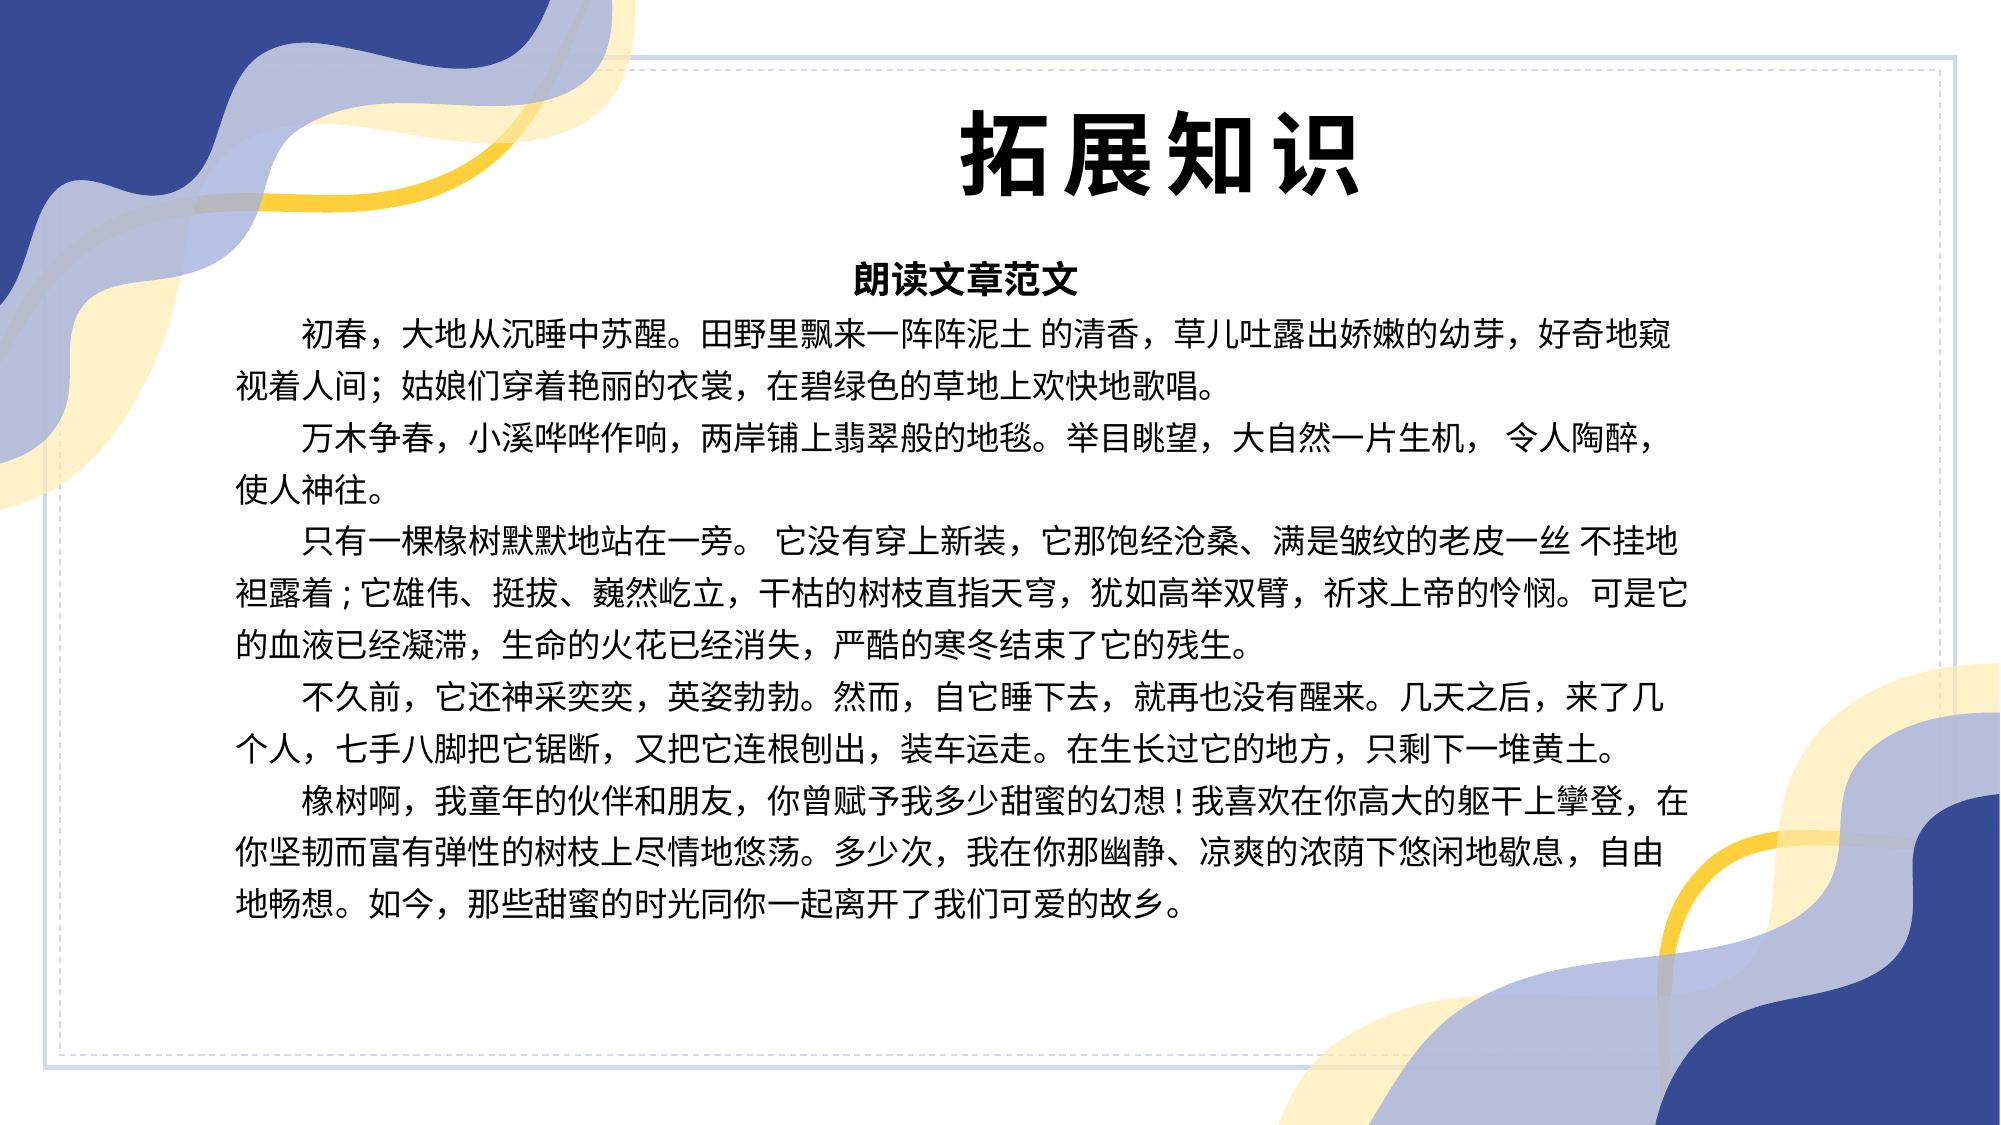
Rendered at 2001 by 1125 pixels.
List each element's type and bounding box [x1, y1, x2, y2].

text_box [0, 0, 2000, 1125]
